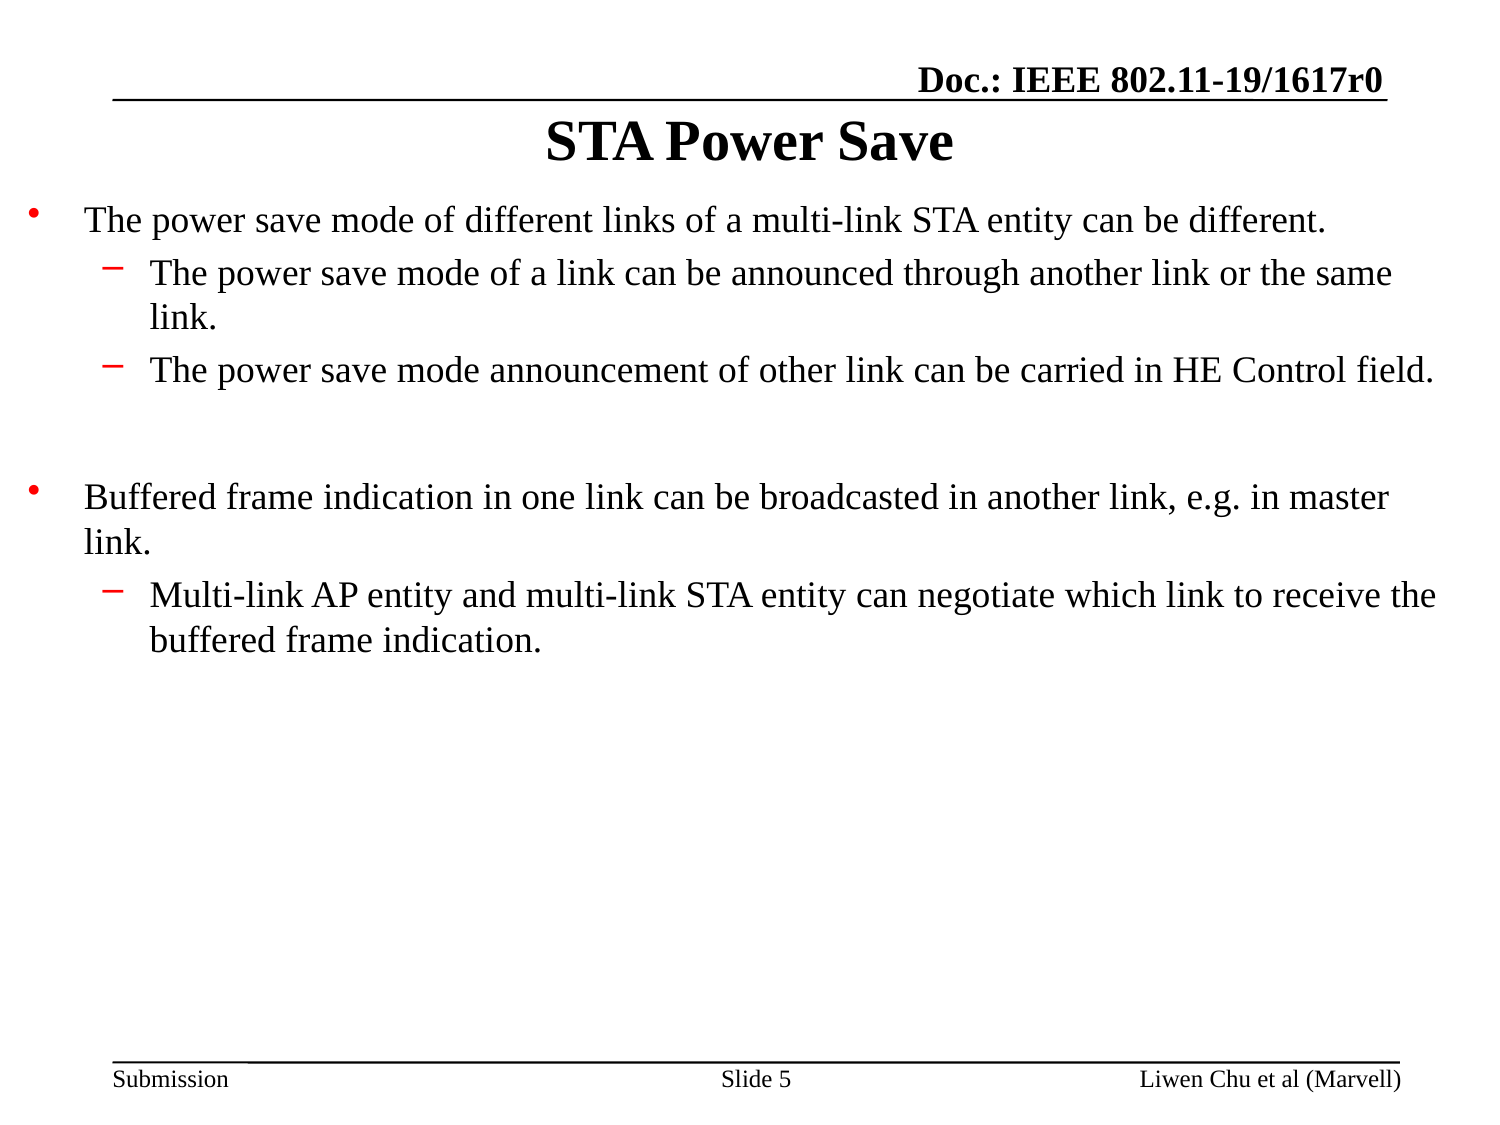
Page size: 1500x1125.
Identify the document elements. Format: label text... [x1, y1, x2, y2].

footer Liwen Chu et al (Marvell) [1135, 1061, 1402, 1093]
slide_number Slide 5 [712, 1061, 800, 1093]
title STA Power Save [0, 74, 1500, 201]
list The power save mode of different links of a multi-link STA entity can be different. The power save mode of a link can be announced through another link or the same link. The power save mode announcement of other link can be carried in HE Control field. Buffered frame indication in one link can be broadcasted in another link, e.g. in master link. Multi-link AP entity and multi-link STA entity can negotiate which link to receive the buffered frame indication. [12, 187, 1476, 724]
